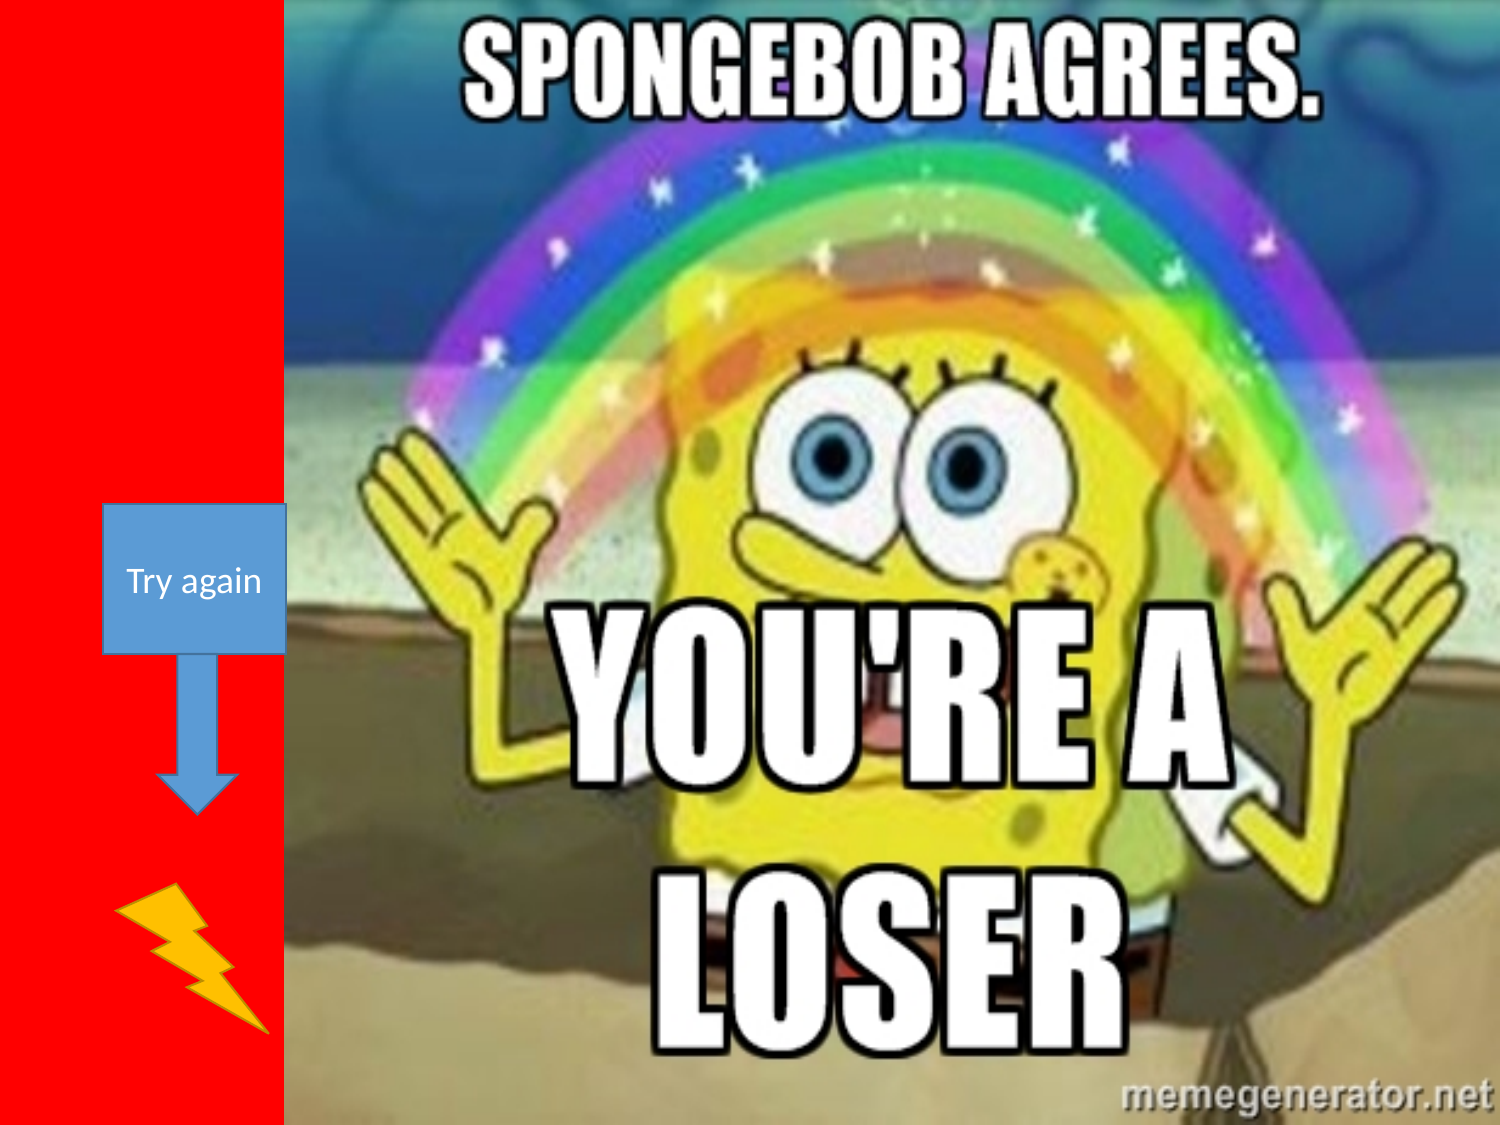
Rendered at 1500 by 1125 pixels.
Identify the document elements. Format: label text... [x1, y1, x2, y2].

text_box Try again [102, 503, 284, 655]
text_box [155, 652, 240, 816]
text_box [113, 882, 270, 1035]
picture [284, 0, 1500, 1125]
